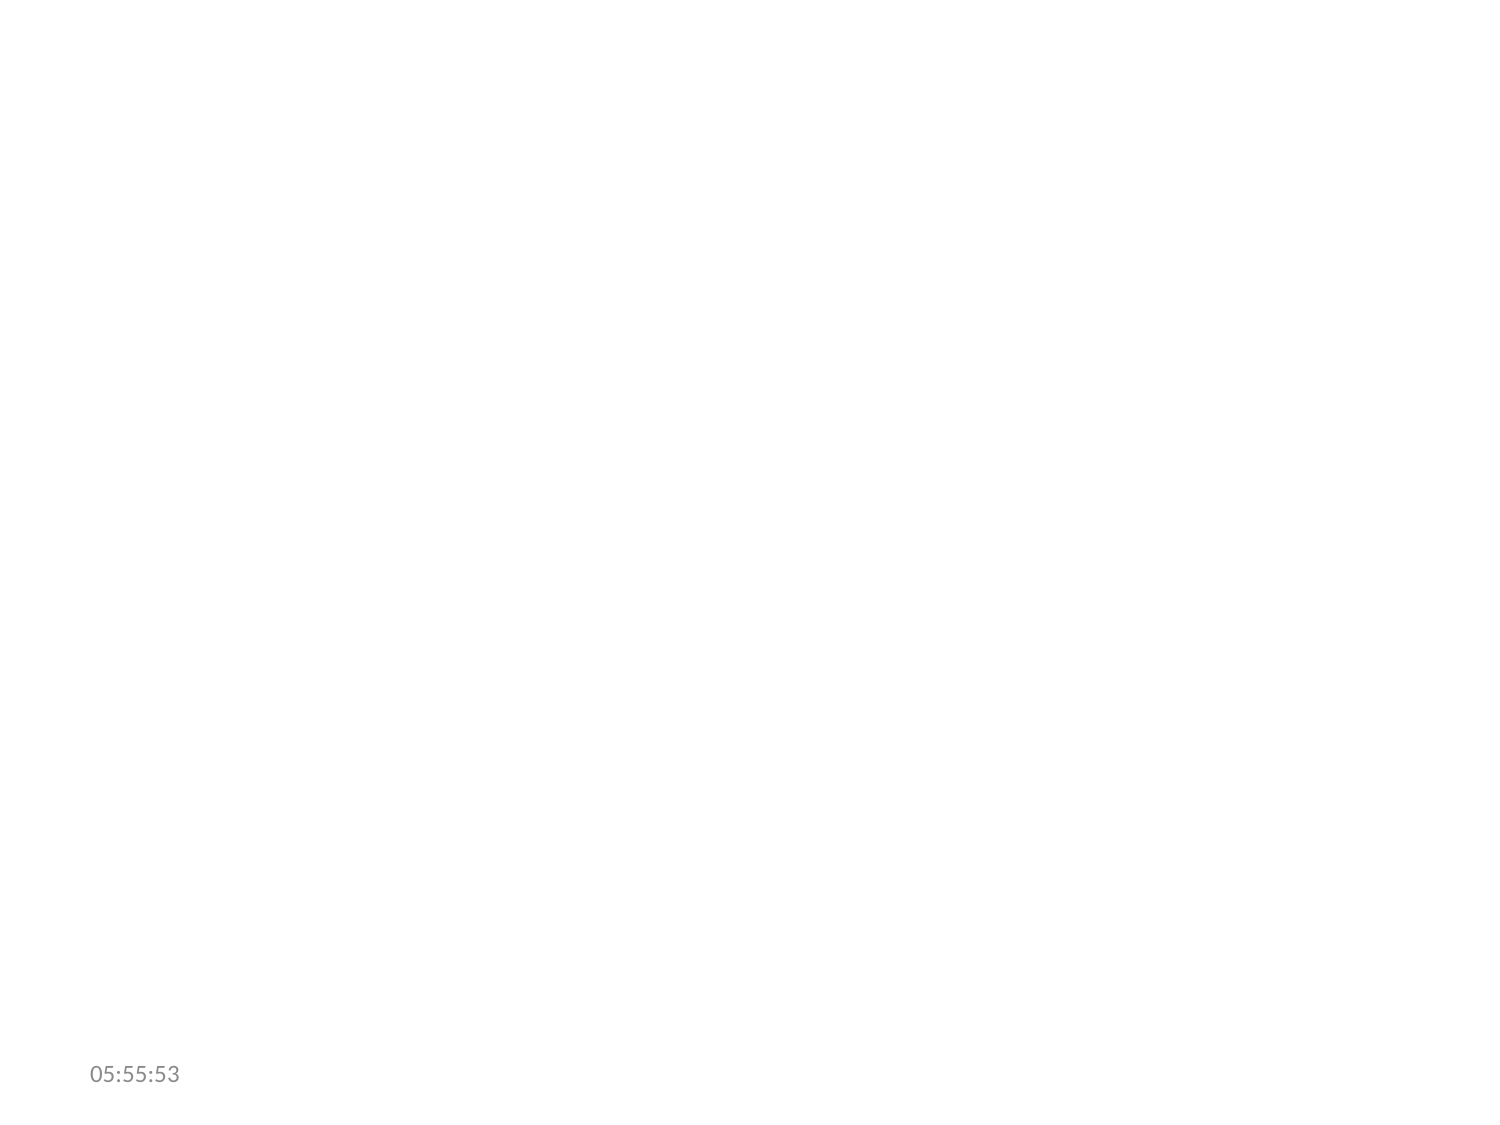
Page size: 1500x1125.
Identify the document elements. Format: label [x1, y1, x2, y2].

slide_number [75, 1042, 425, 1103]
